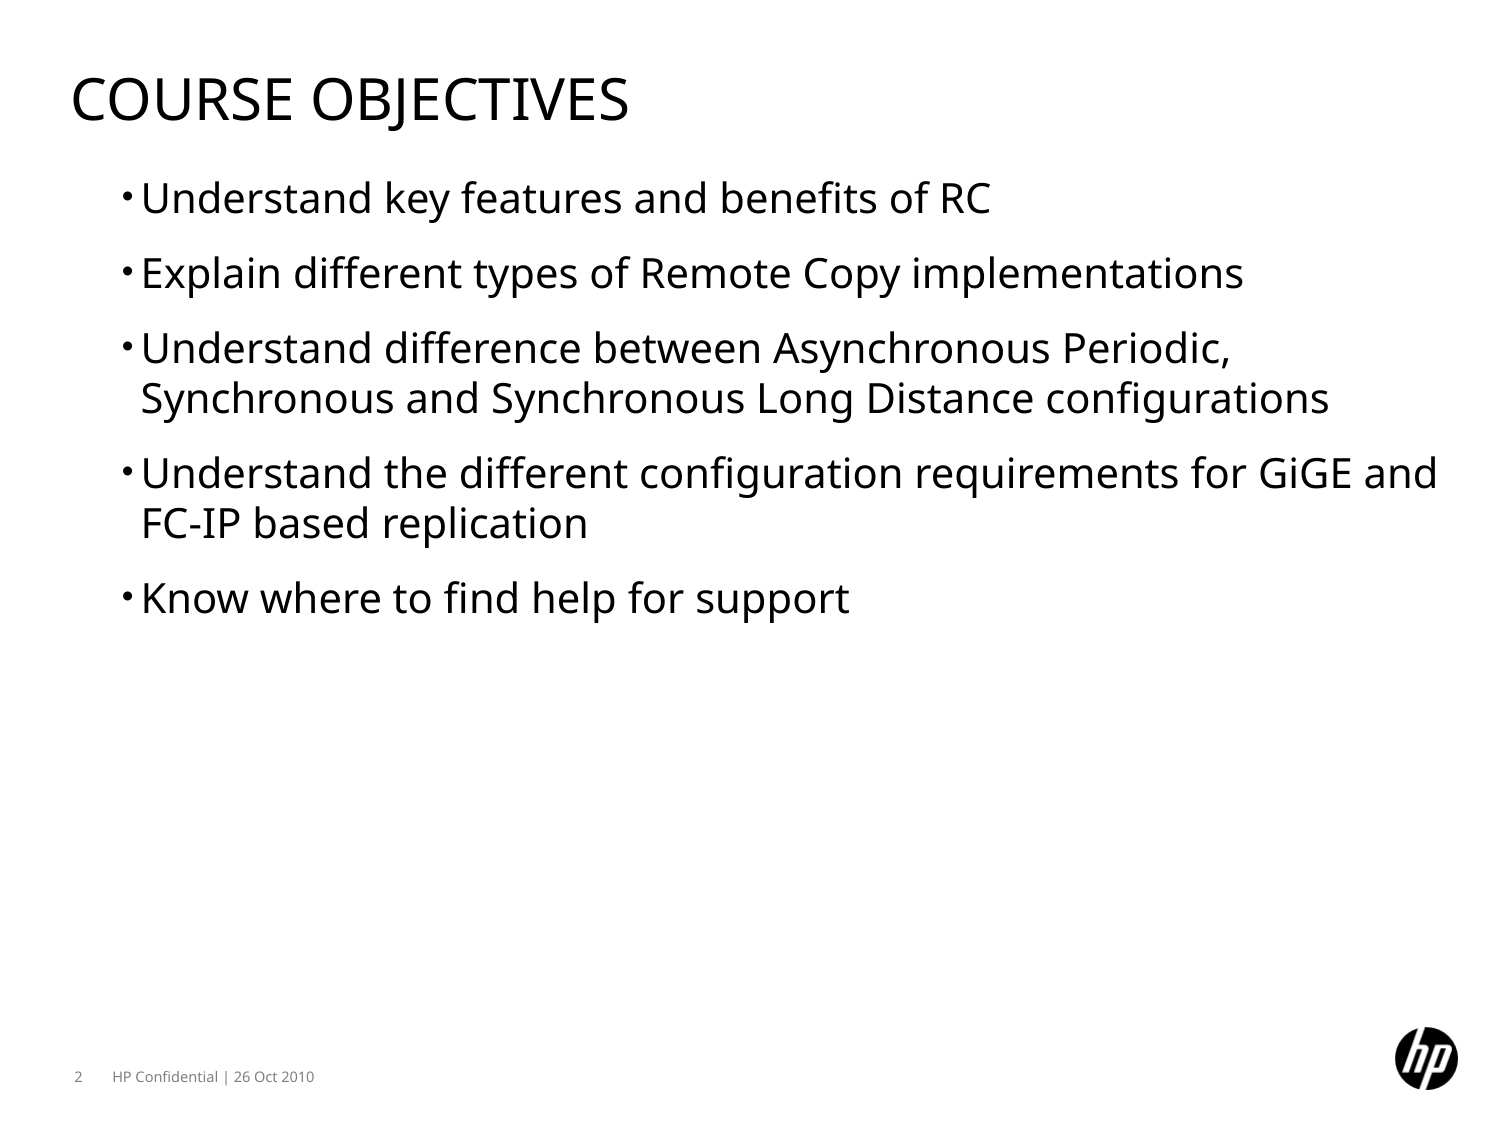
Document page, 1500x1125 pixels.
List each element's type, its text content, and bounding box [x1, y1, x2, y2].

title Course Objectives [55, 55, 1451, 128]
list Understand key features and benefits of RC Explain different types of Remote Copy implementations Understand difference between Asynchronous Periodic, Synchronous and Synchronous Long Distance configurations Understand the different configuration requirements for GiGE and FC-IP based replication Know where to find help for support [60, 164, 1455, 1004]
picture [1393, 1025, 1460, 1092]
